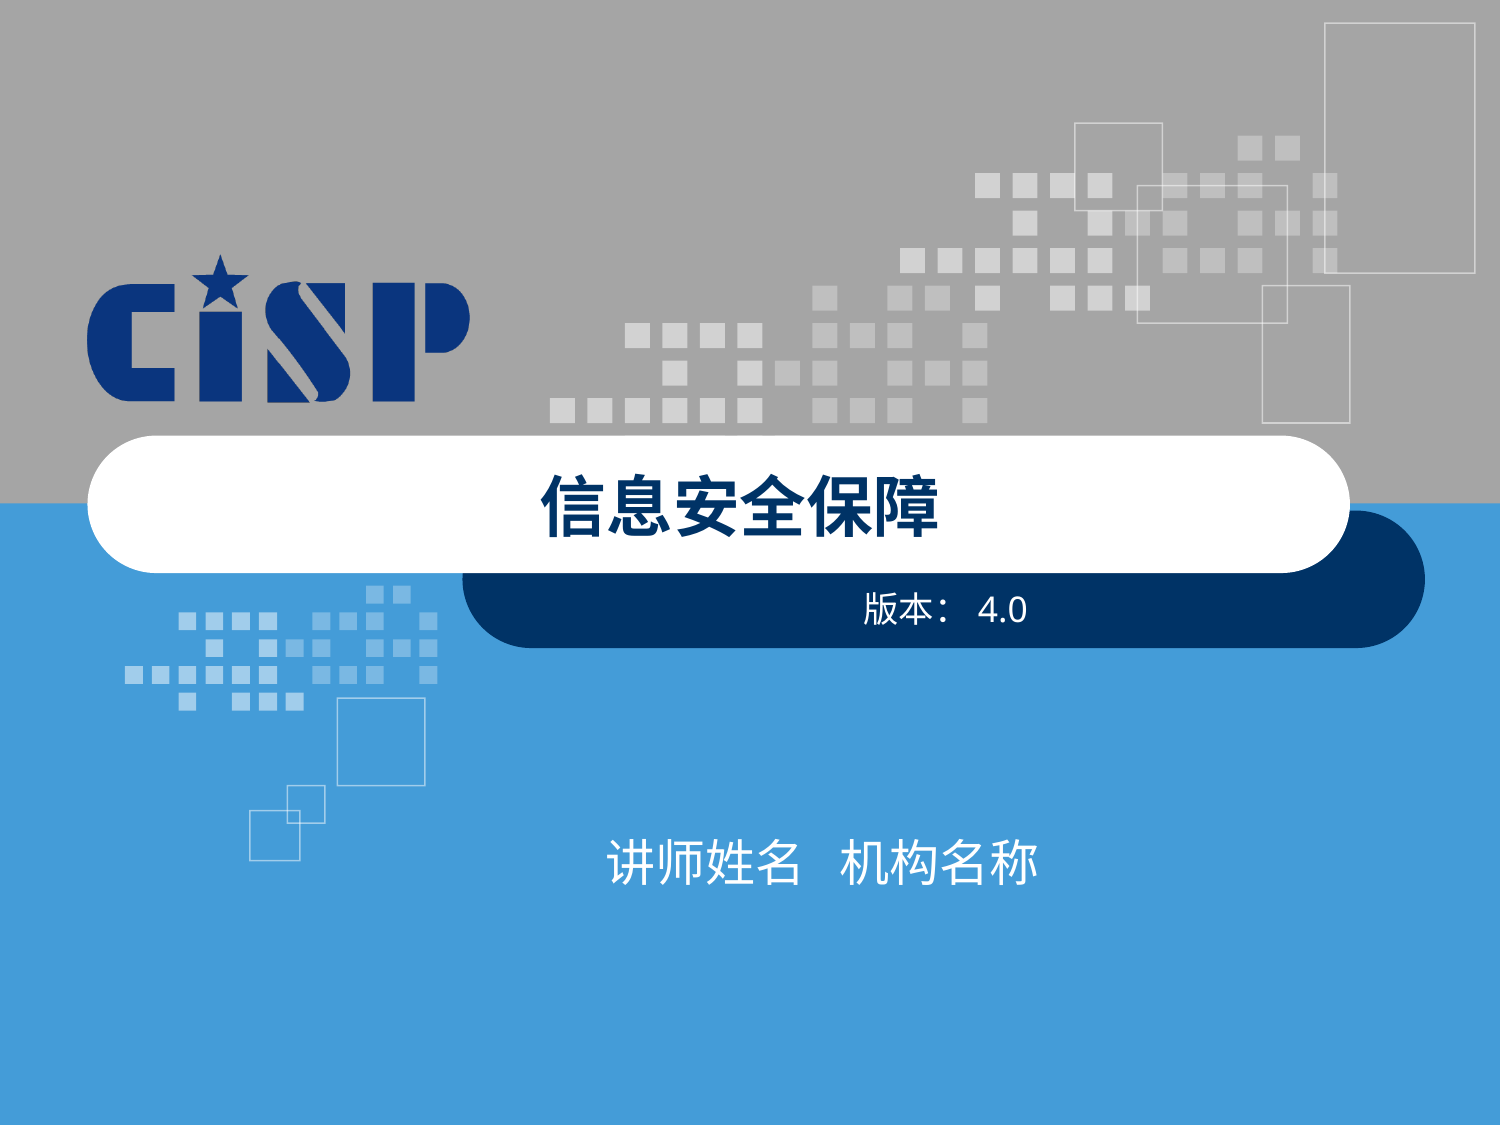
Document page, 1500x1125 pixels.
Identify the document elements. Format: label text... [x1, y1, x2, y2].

text_box 版本：4.0 [438, 580, 1453, 752]
subtitle 讲师姓名 机构名称 [360, 823, 1286, 982]
title 信息安全保障 [174, 448, 1306, 561]
picture [37, 235, 519, 421]
